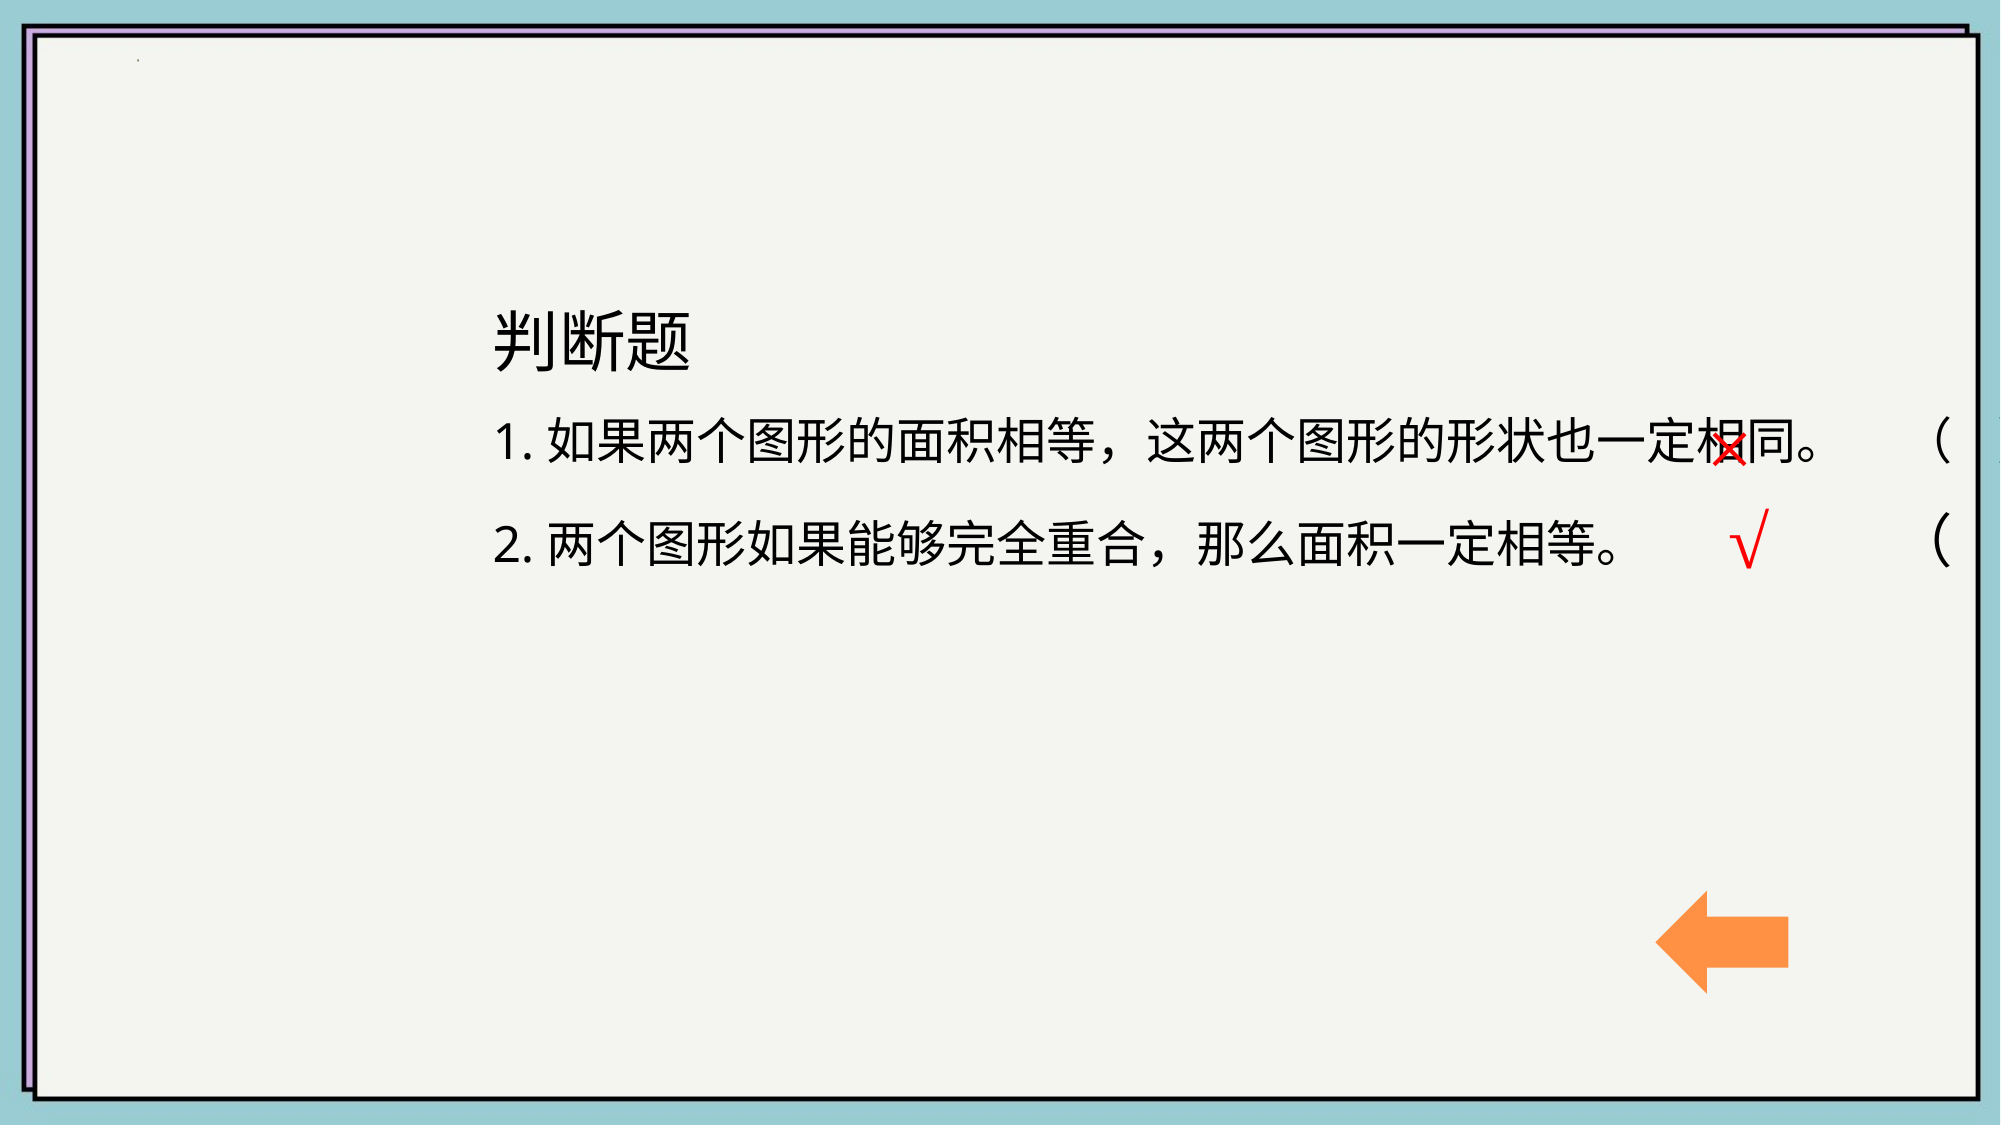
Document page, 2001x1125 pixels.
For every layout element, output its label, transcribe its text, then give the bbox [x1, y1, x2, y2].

text_box √ [1713, 486, 1785, 592]
picture [0, 0, 2001, 1125]
text_box 判断题 1.如果两个图形的面积相等，这两个图形的形状也一定相同。 （ ） 2.两个图形如果能够完全重合，那么面积一定相等。 （ ） [477, 252, 2000, 687]
text_box × [1692, 387, 1769, 502]
text_box [1655, 890, 1789, 994]
